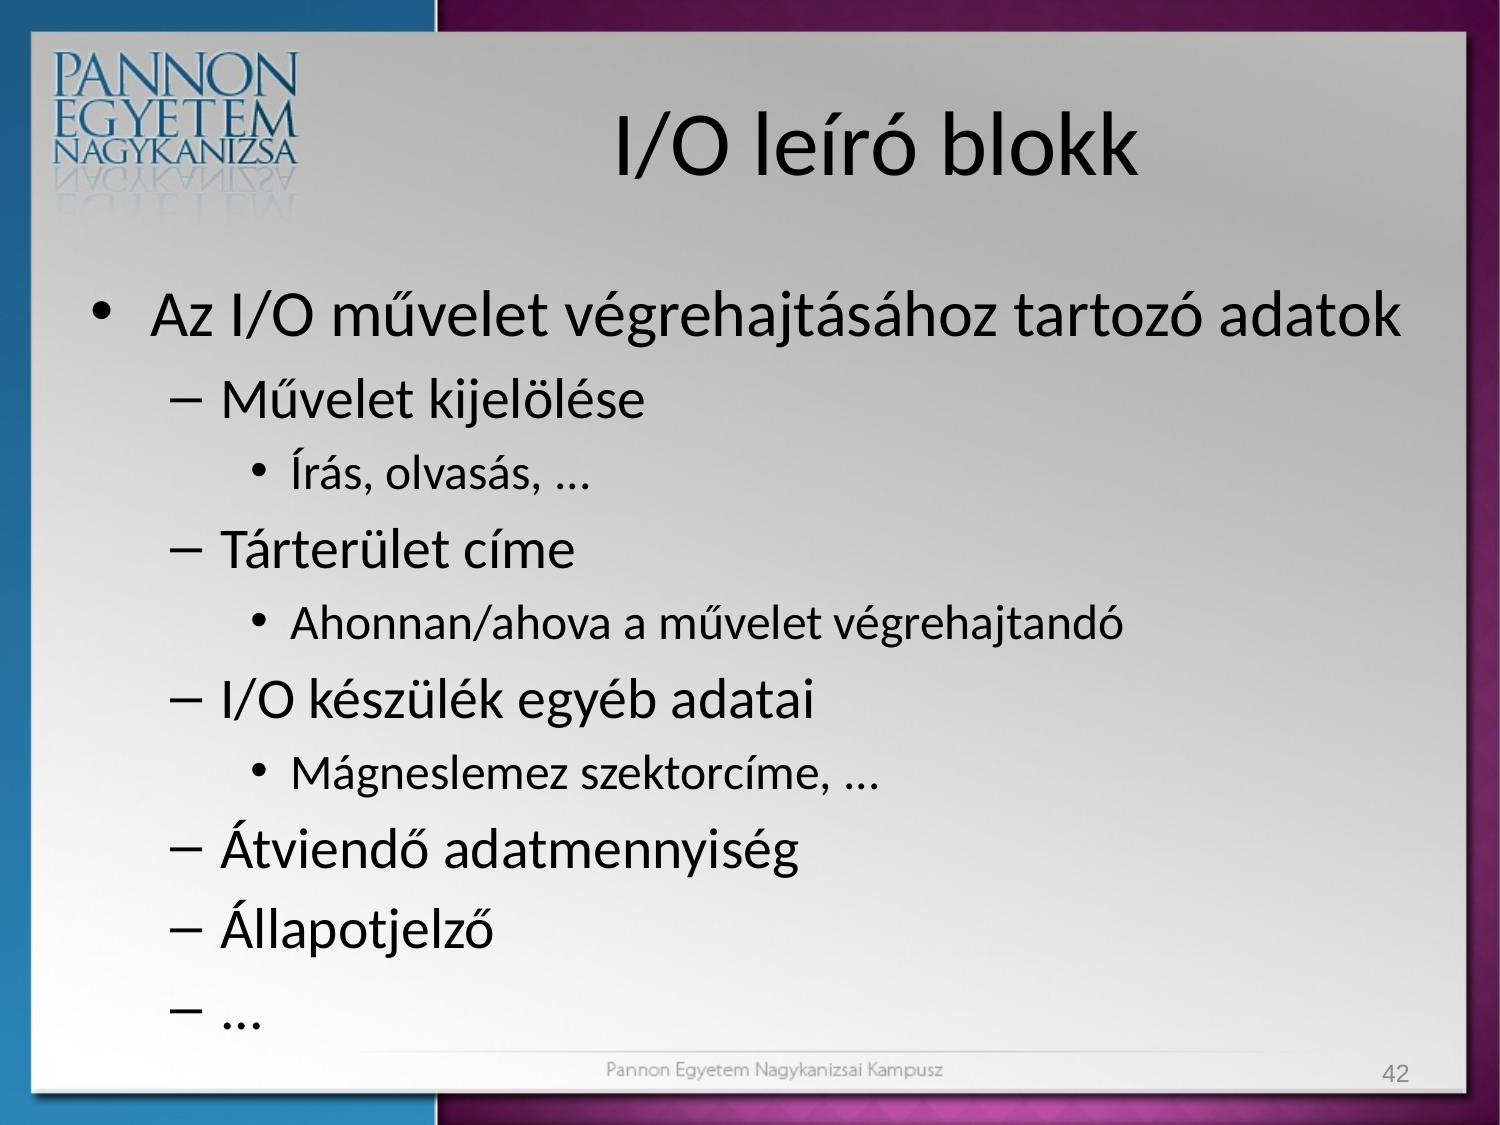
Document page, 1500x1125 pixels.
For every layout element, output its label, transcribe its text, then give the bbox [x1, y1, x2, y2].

list Az I/O művelet végrehajtásához tartozó adatok Művelet kijelölése Írás, olvasás, ... Tárterület címe Ahonnan/ahova a művelet végrehajtandó I/O készülék egyéb adatai Mágneslemez szektorcíme, ... Átviendő adatmennyiség Állapotjelző ... [75, 262, 1425, 1075]
title I/O leíró blokk [328, 45, 1425, 233]
picture [0, 0, 1500, 1125]
slide_number 42 [1074, 1042, 1425, 1103]
